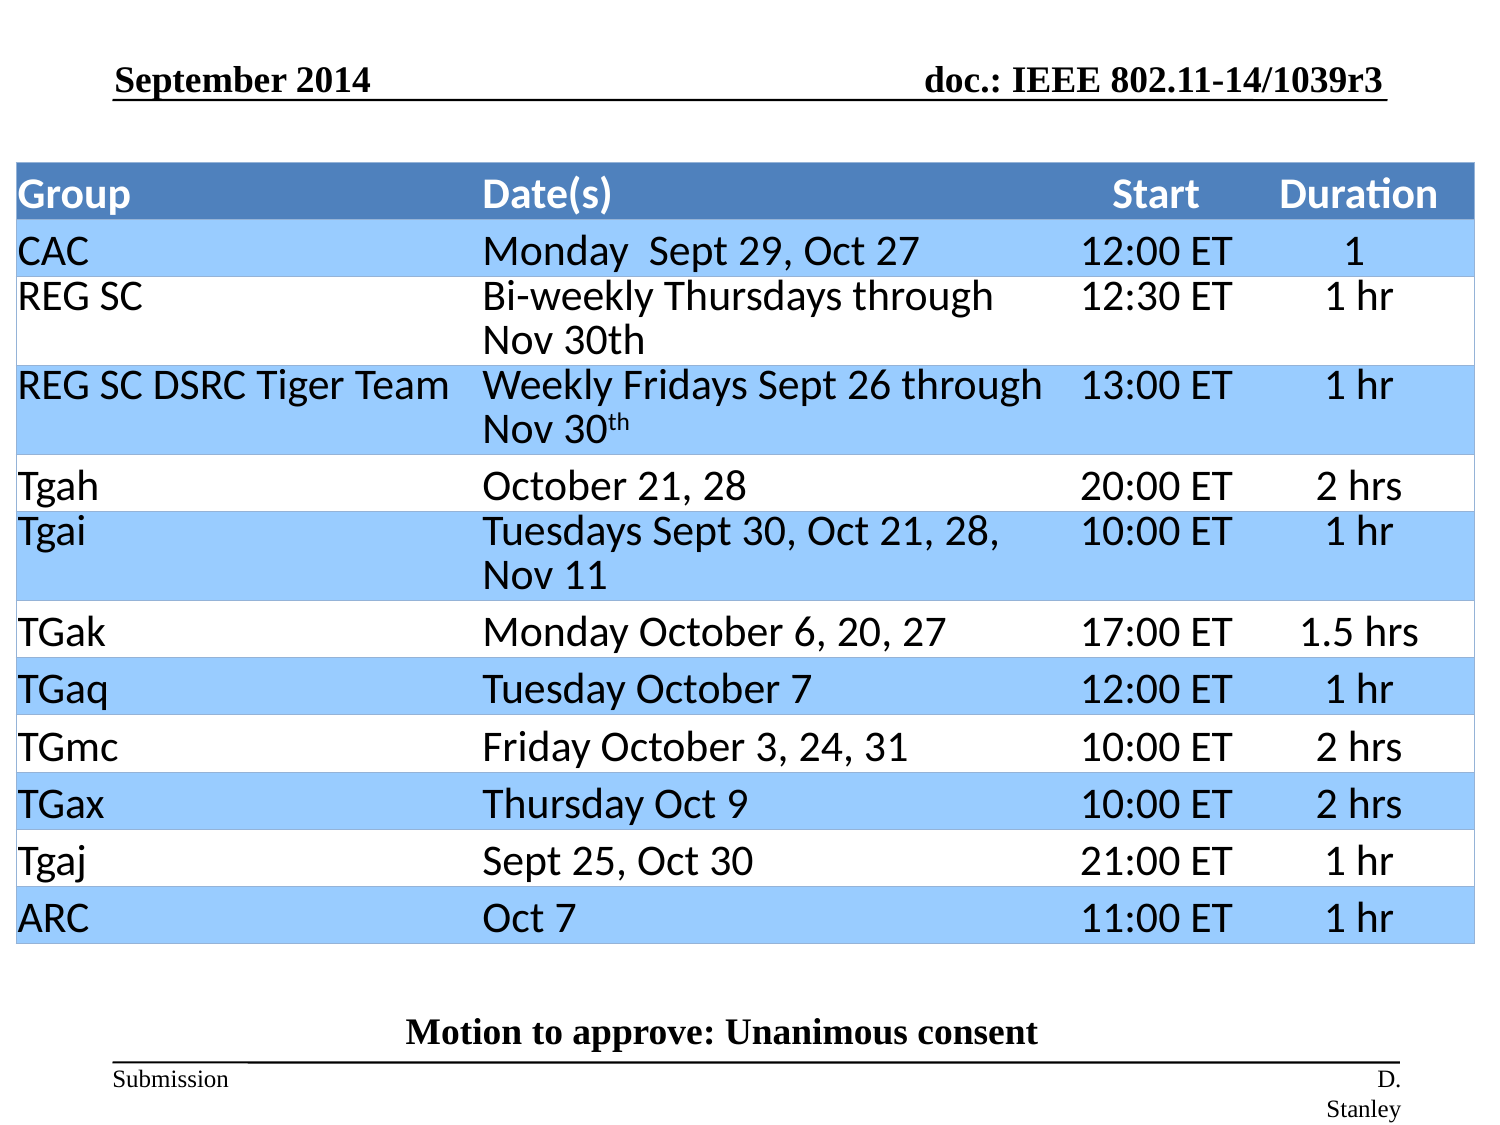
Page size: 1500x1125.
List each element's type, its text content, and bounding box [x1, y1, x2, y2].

table_cell Sept 25, Oct 30 [481, 830, 1070, 886]
table_header Group [17, 163, 481, 219]
table_cell Oct 7 [481, 887, 1070, 943]
table_cell TGak [17, 601, 481, 657]
table_cell 2 hrs [1243, 455, 1474, 511]
table_cell 13:00 ET [1070, 366, 1243, 454]
table_cell Bi-weekly Thursdays through Nov 30th [481, 277, 1070, 365]
table_cell 2 hrs [1243, 715, 1474, 772]
table_cell TGmc [17, 715, 481, 772]
table_cell 1 hr [1243, 830, 1474, 886]
table_cell 2 hrs [1243, 773, 1474, 829]
table_cell Tgai [17, 512, 481, 600]
table_cell 1.5 hrs [1243, 601, 1474, 657]
table_cell 10:00 ET [1070, 715, 1243, 772]
table_cell 1 hr [1243, 277, 1474, 365]
table_cell October 21, 28 [481, 455, 1070, 511]
table_cell 20:00 ET [1070, 455, 1243, 511]
table_cell Monday Sept 29, Oct 27 [481, 220, 1070, 276]
table_cell 12:00 ET [1070, 220, 1243, 276]
table_cell CAC [17, 220, 481, 276]
table_cell Tuesday October 7 [481, 658, 1070, 714]
table_cell 12:00 ET [1070, 658, 1243, 714]
table_cell 11:00 ET [1070, 887, 1243, 943]
table_header Duration [1243, 163, 1474, 219]
table_header Date(s) [481, 163, 1070, 219]
table_cell 1 [1243, 220, 1474, 276]
table_cell ARC [17, 887, 481, 943]
table_cell Tgah [17, 455, 481, 511]
table_cell Tgaj [17, 830, 481, 886]
table_cell Tuesdays Sept 30, Oct 21, 28, Nov 11 [481, 512, 1070, 600]
table_cell 1 hr [1243, 512, 1474, 600]
table_cell Thursday Oct 9 [481, 773, 1070, 829]
table_cell 12:30 ET [1070, 277, 1243, 365]
table_cell TGax [17, 773, 481, 829]
table_cell 10:00 ET [1070, 512, 1243, 600]
table_cell 10:00 ET [1070, 773, 1243, 829]
table_header Start [1070, 163, 1243, 219]
text_box Motion to approve: Unanimous consent [390, 999, 1054, 1060]
table_cell Weekly Fridays Sept 26 through Nov 30th [481, 366, 1070, 454]
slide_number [114, 54, 374, 101]
table_cell 1 hr [1243, 658, 1474, 714]
footer D. Stanley Aruba Networks [1324, 1061, 1402, 1093]
table_cell REG SC [17, 277, 481, 365]
table_cell 21:00 ET [1070, 830, 1243, 886]
table_cell TGaq [17, 658, 481, 714]
table_cell Monday October 6, 20, 27 [481, 601, 1070, 657]
table_cell 17:00 ET [1070, 601, 1243, 657]
table_cell 1 hr [1243, 366, 1474, 454]
table_cell 1 hr [1243, 887, 1474, 943]
table_cell REG SC DSRC Tiger Team [17, 366, 481, 454]
table_cell Friday October 3, 24, 31 [481, 715, 1070, 772]
